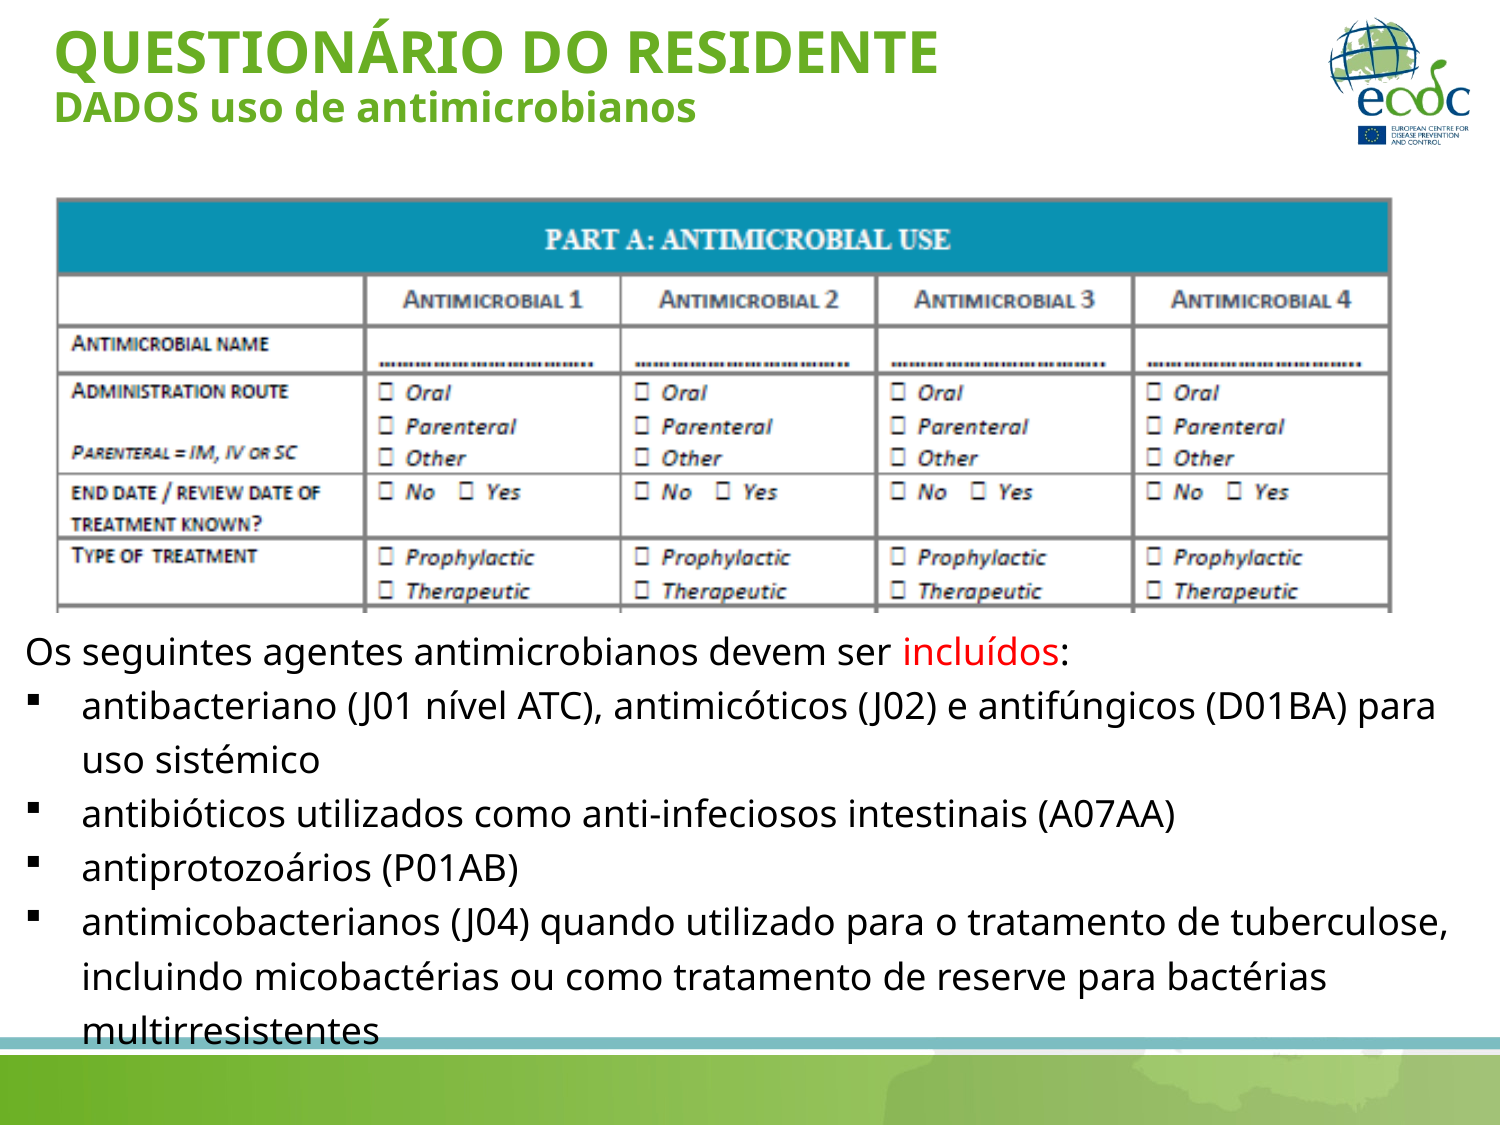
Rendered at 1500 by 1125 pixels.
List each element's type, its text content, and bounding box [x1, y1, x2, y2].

picture [1328, 17, 1473, 148]
picture [48, 178, 1404, 613]
picture [0, 1037, 1500, 1125]
title QUESTIONÁRIO DO RESIDENTE DADOS uso de antimicrobianos [53, 23, 1404, 159]
list Os seguintes agentes antimicrobianos devem ser incluídos: antibacteriano (J01 nível ATC), antimicóticos (J02) e antifúngicos (D01BA) para uso sistémico antibióticos utilizados como anti-infeciosos intestinais (A07AA) antiprotozoários (P01AB) antimicobacterianos (J04) quando utilizado para o tratamento de tuberculose, incluindo micobactérias ou como tratamento de reserve para bactérias multirresistentes [24, 618, 1500, 982]
